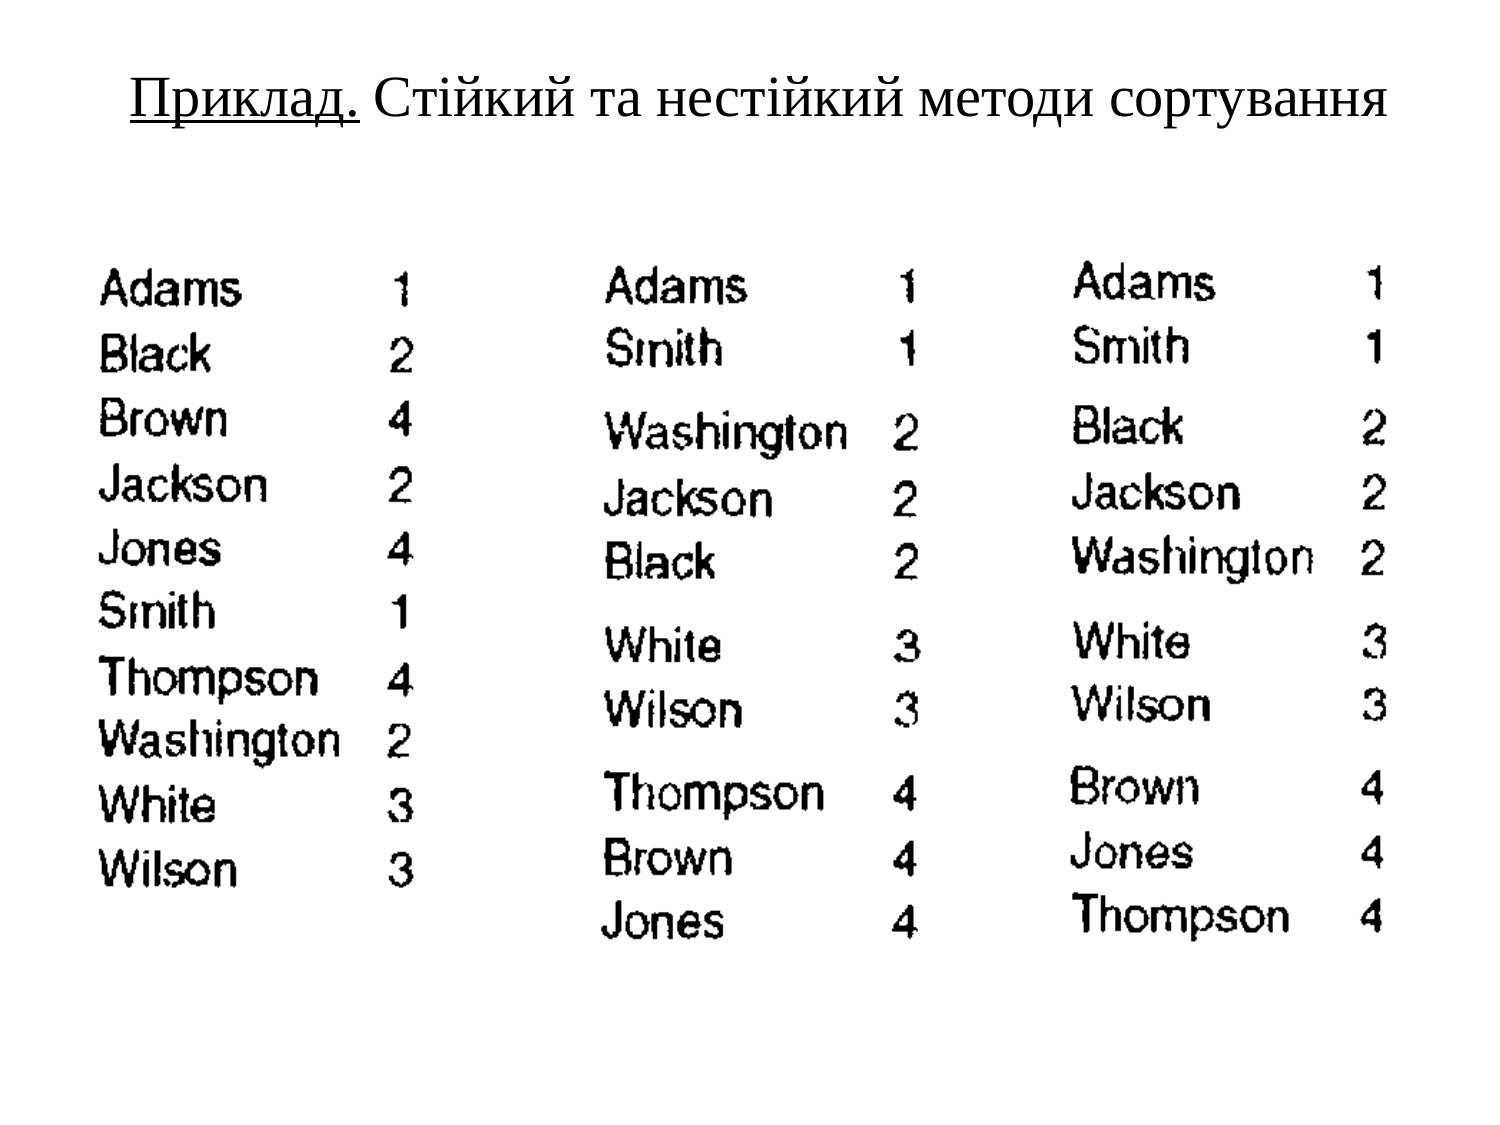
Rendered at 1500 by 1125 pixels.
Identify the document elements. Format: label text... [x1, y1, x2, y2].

list Приклад. Стійкий та нестійкий методи сортування [0, 58, 1500, 141]
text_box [81, 245, 1442, 962]
